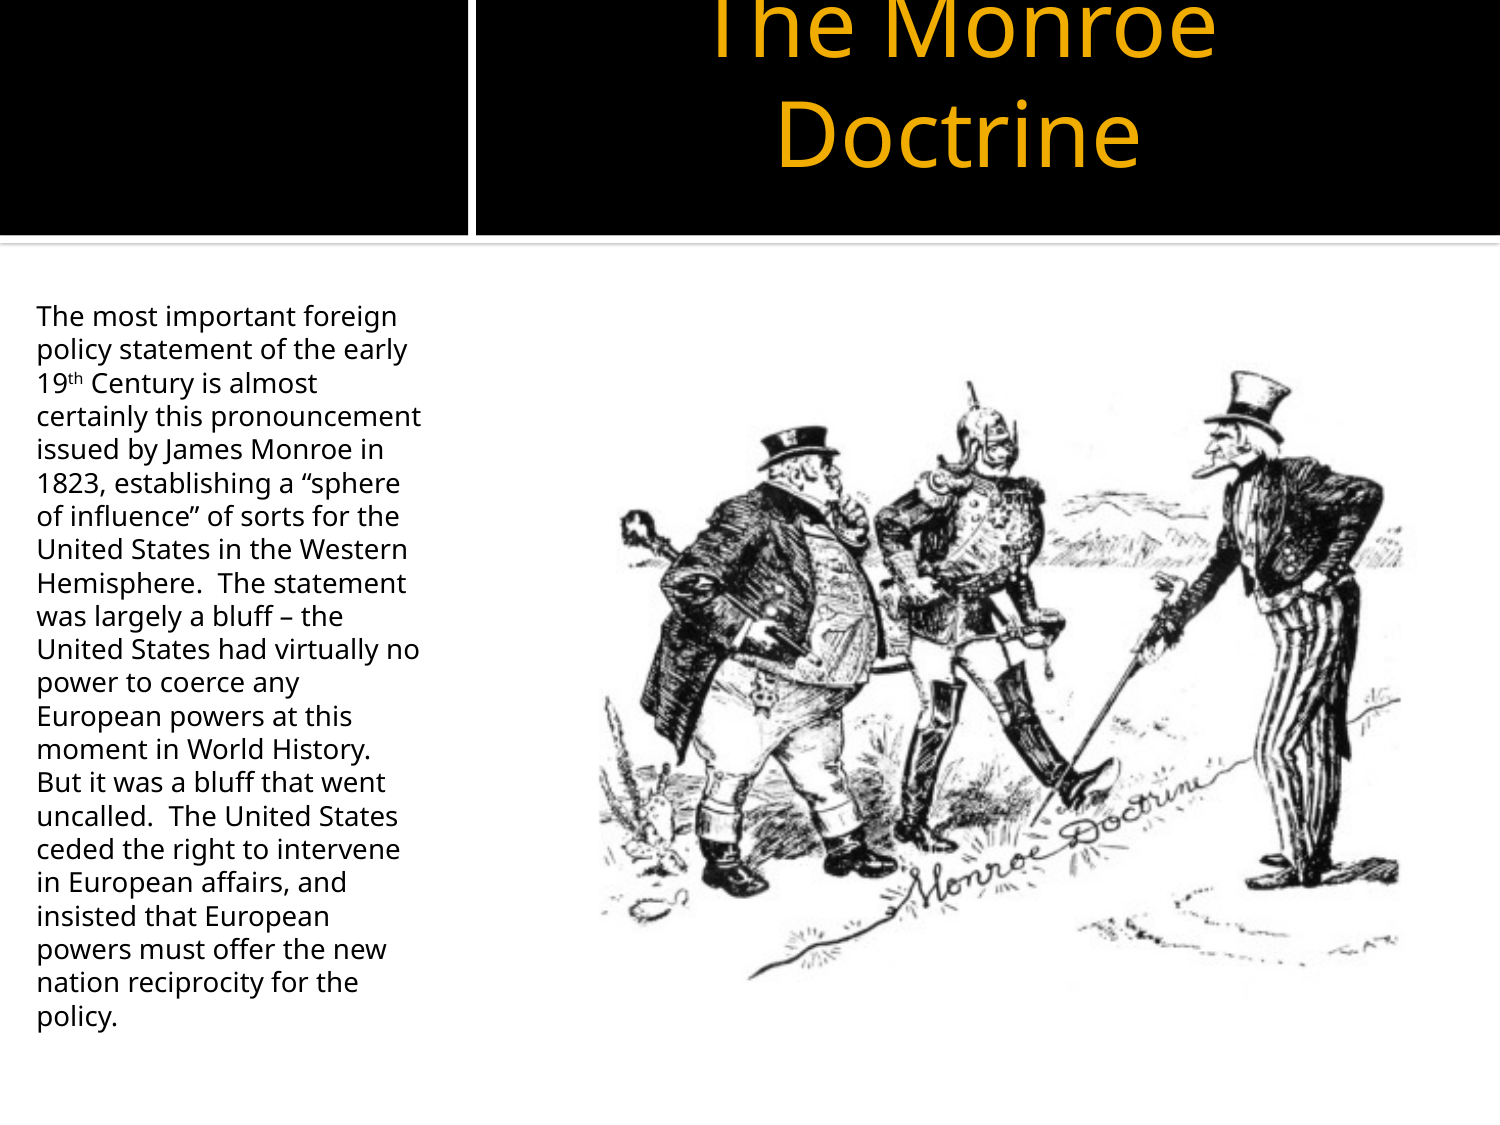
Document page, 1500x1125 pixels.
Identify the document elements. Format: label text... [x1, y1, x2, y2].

list The most important foreign policy statement of the early 19th Century is almost certainly this pronouncement issued by James Monroe in 1823, establishing a “sphere of influence” of sorts for the United States in the Western Hemisphere. The statement was largely a bluff – the United States had virtually no power to coerce any European powers at this moment in World History. But it was a bluff that went uncalled. The United States ceded the right to intervene in European affairs, and insisted that European powers must offer the new nation reciprocity for the policy. [27, 283, 438, 1050]
title The Monroe Doctrine [500, 24, 1413, 186]
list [518, 312, 1485, 1038]
